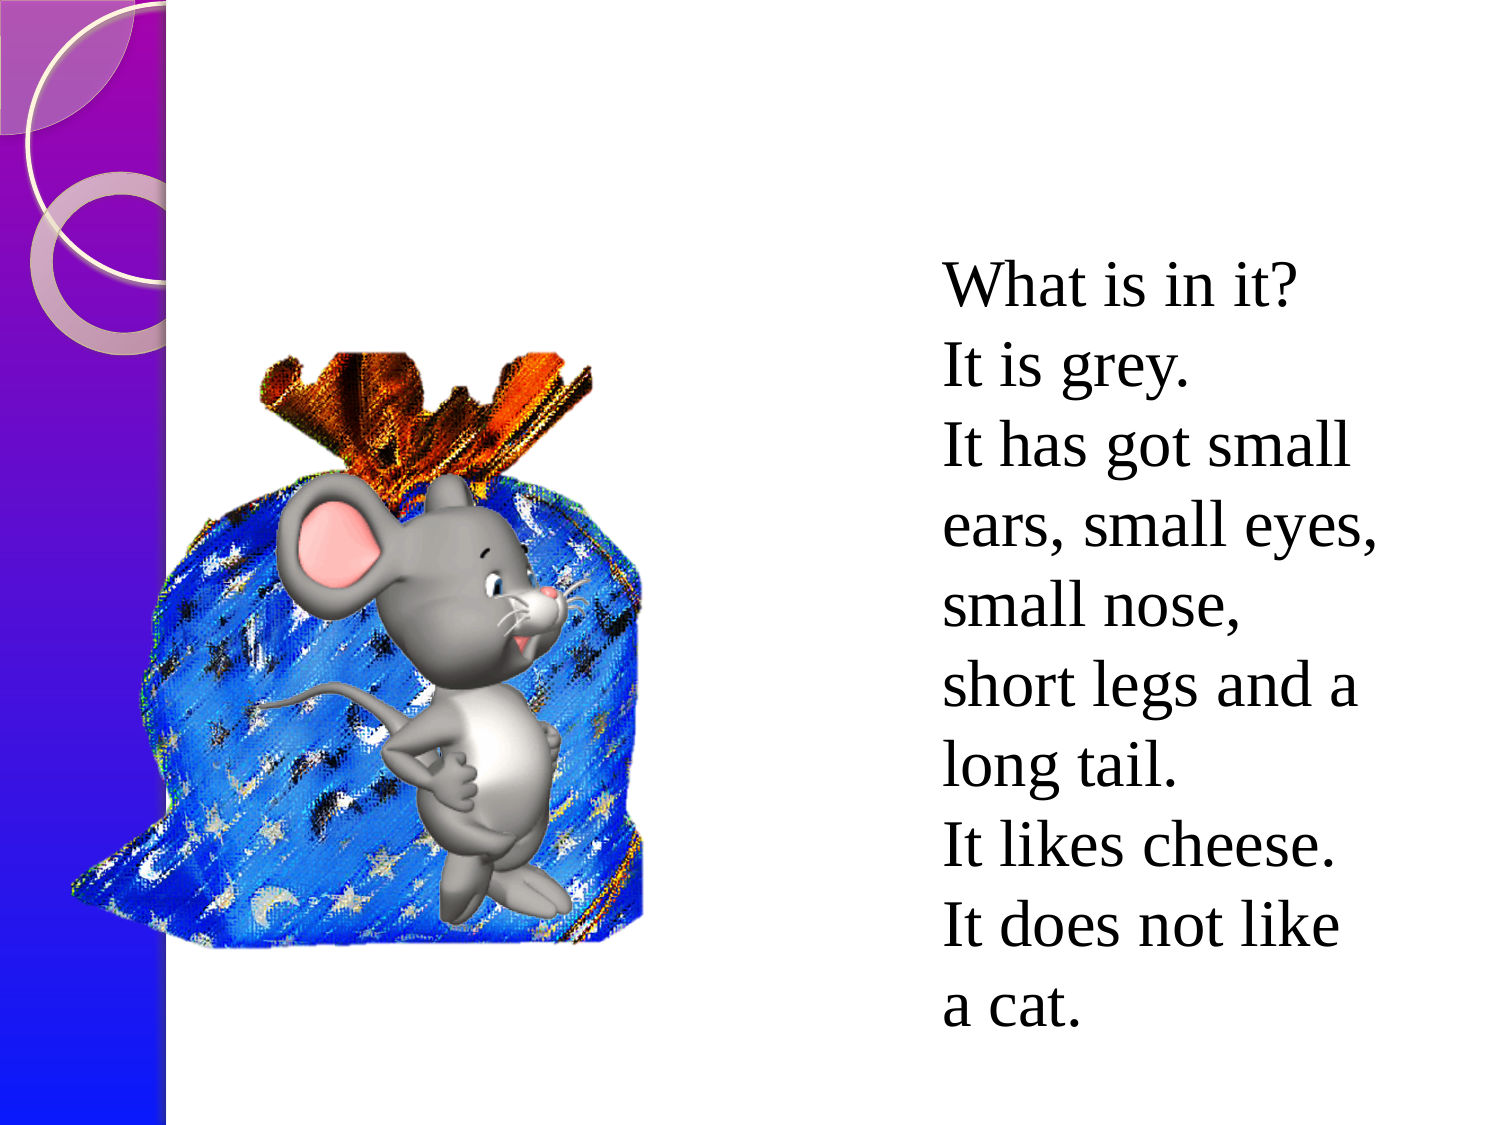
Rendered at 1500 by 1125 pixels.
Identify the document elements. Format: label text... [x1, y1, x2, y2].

picture [229, 444, 678, 992]
text_box What is in it? It is grey. It has got small ears, small eyes, small nose, short legs and a long tail. It likes cheese. It does not like a cat. [927, 232, 1400, 1047]
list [0, 278, 715, 1022]
